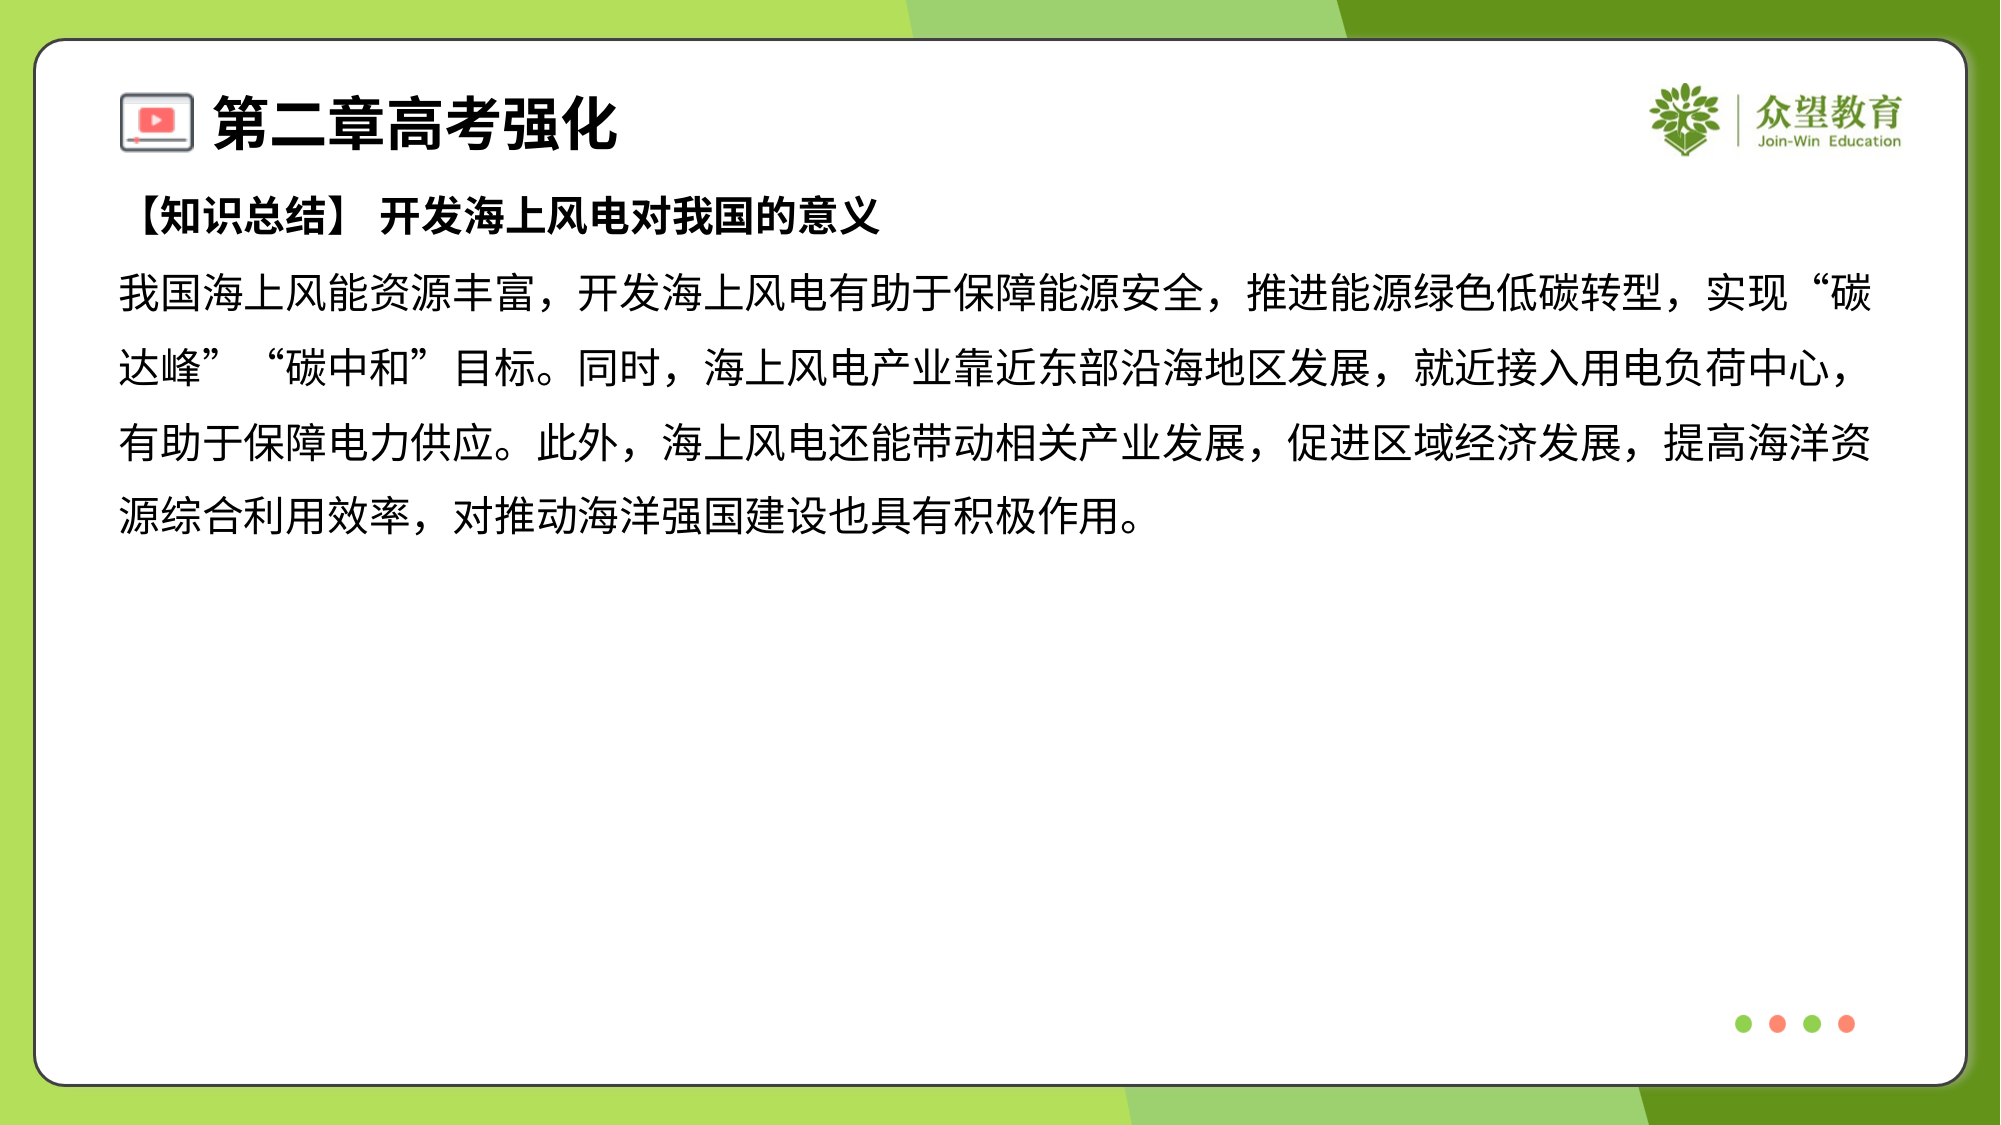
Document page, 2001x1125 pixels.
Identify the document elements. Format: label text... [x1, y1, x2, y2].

text_box 【知识总结】 开发海上风电对我国的意义 我国海上风能资源丰富，开发海上风电有助于保障能源安全，推进能源绿色低碳转型，实现“碳 达峰”“碳中和”目标。同时，海上风电产业靠近东部沿海地区发展，就近接入用电负荷中心， 有助于保障电力供应。此外，海上风电还能带动相关产业发展，促进区域经济发展，提高海洋资 源综合利用效率，对推动海洋强国建设也具有积极作用。 [118, 164, 1883, 533]
picture [0, 0, 2000, 1125]
